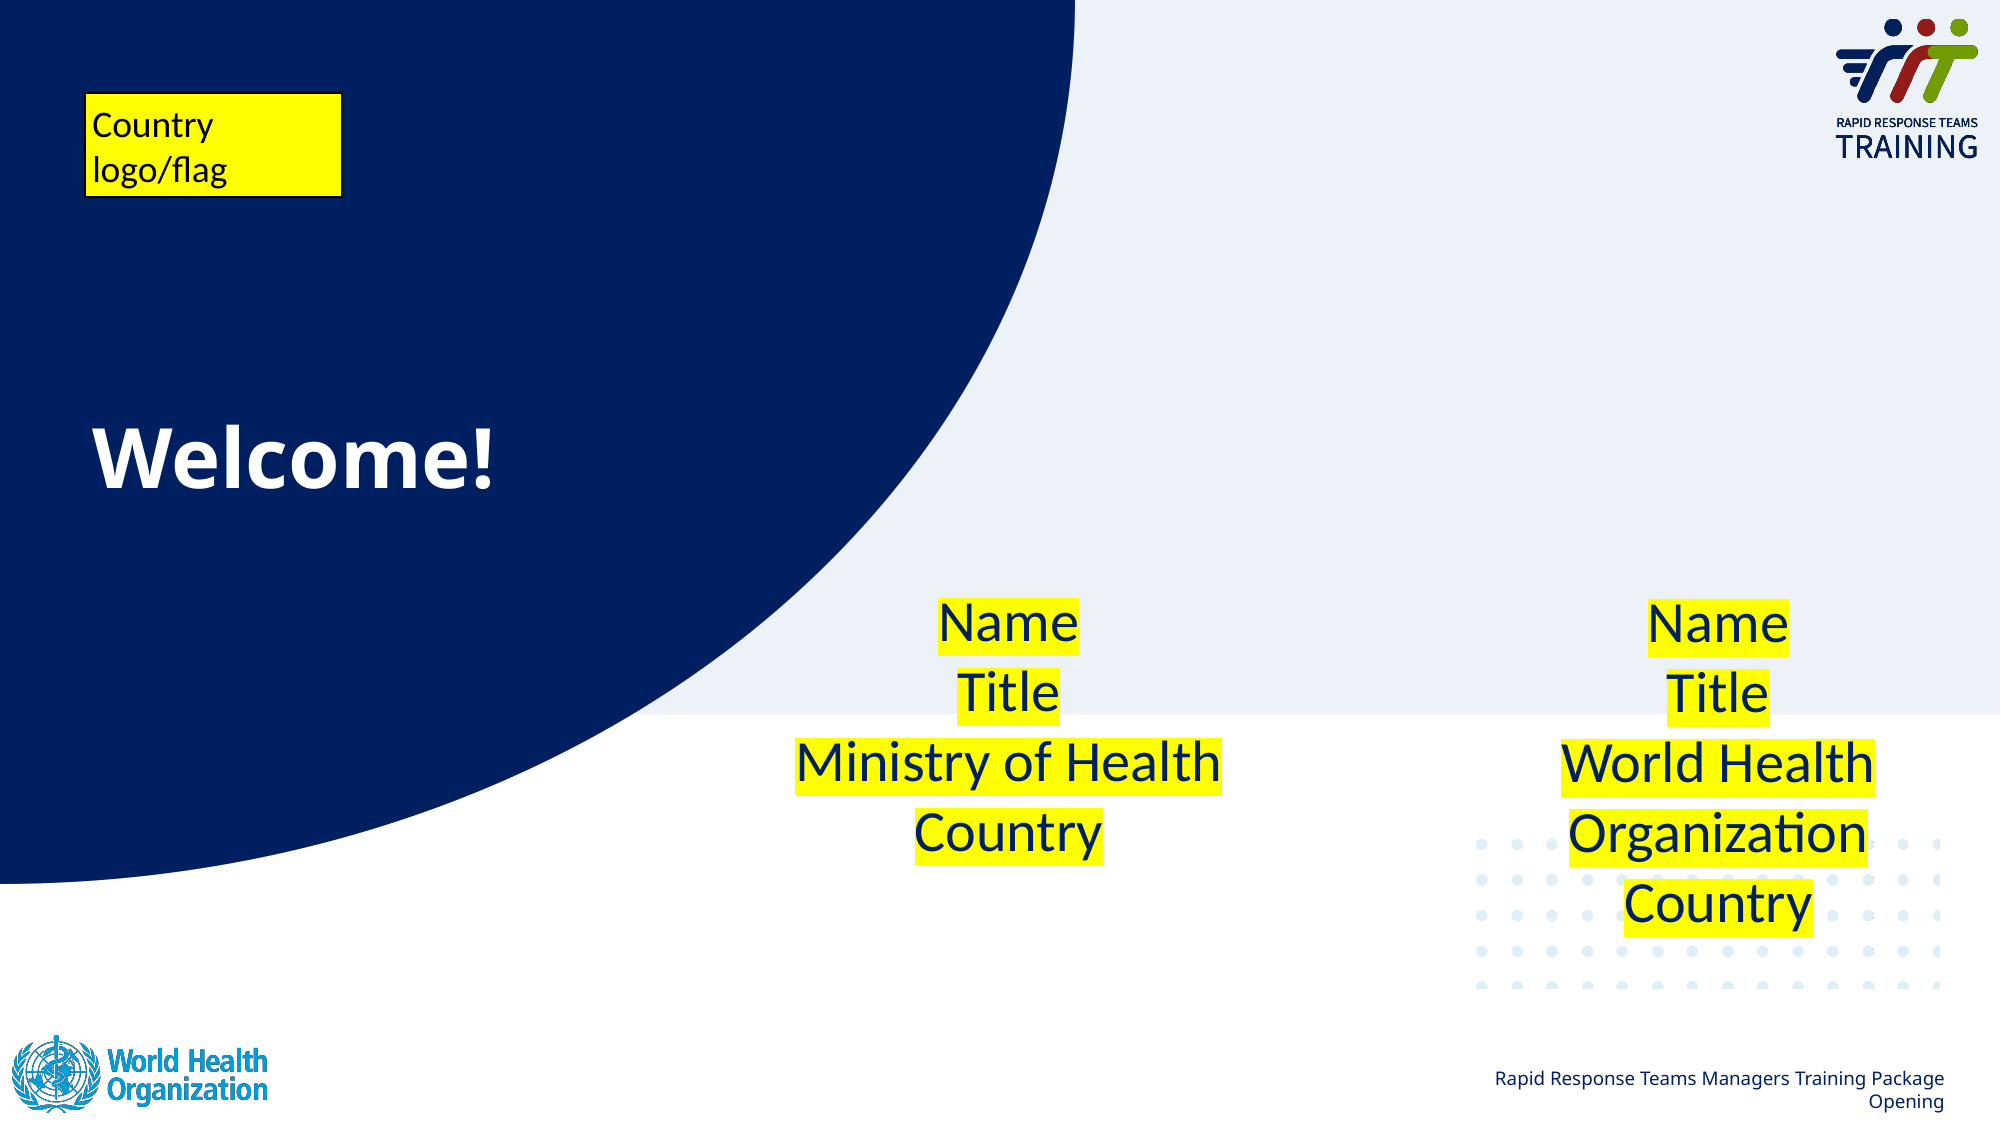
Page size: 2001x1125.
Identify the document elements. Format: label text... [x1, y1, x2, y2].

title Welcome! [84, 259, 822, 657]
picture [40, 1062, 47, 1070]
slide_number 4 [1883, 1038, 1915, 1091]
picture [36, 1088, 78, 1105]
picture [71, 1053, 90, 1091]
picture [12, 1035, 54, 1068]
text_box Country logo/flag [84, 92, 342, 198]
picture [46, 1056, 54, 1062]
picture [34, 1054, 43, 1078]
picture [1476, 942, 1940, 989]
text_box Name Title World Health Organization Country [1448, 576, 1988, 942]
picture [0, 0, 1075, 884]
text_box Name Title Ministry of Health Country [782, 575, 1235, 871]
picture [12, 1083, 48, 1113]
picture [50, 1108, 62, 1113]
picture [24, 1054, 36, 1087]
picture [1835, 19, 1978, 167]
picture [30, 1083, 37, 1091]
picture [22, 1062, 26, 1077]
picture [59, 1035, 267, 1113]
